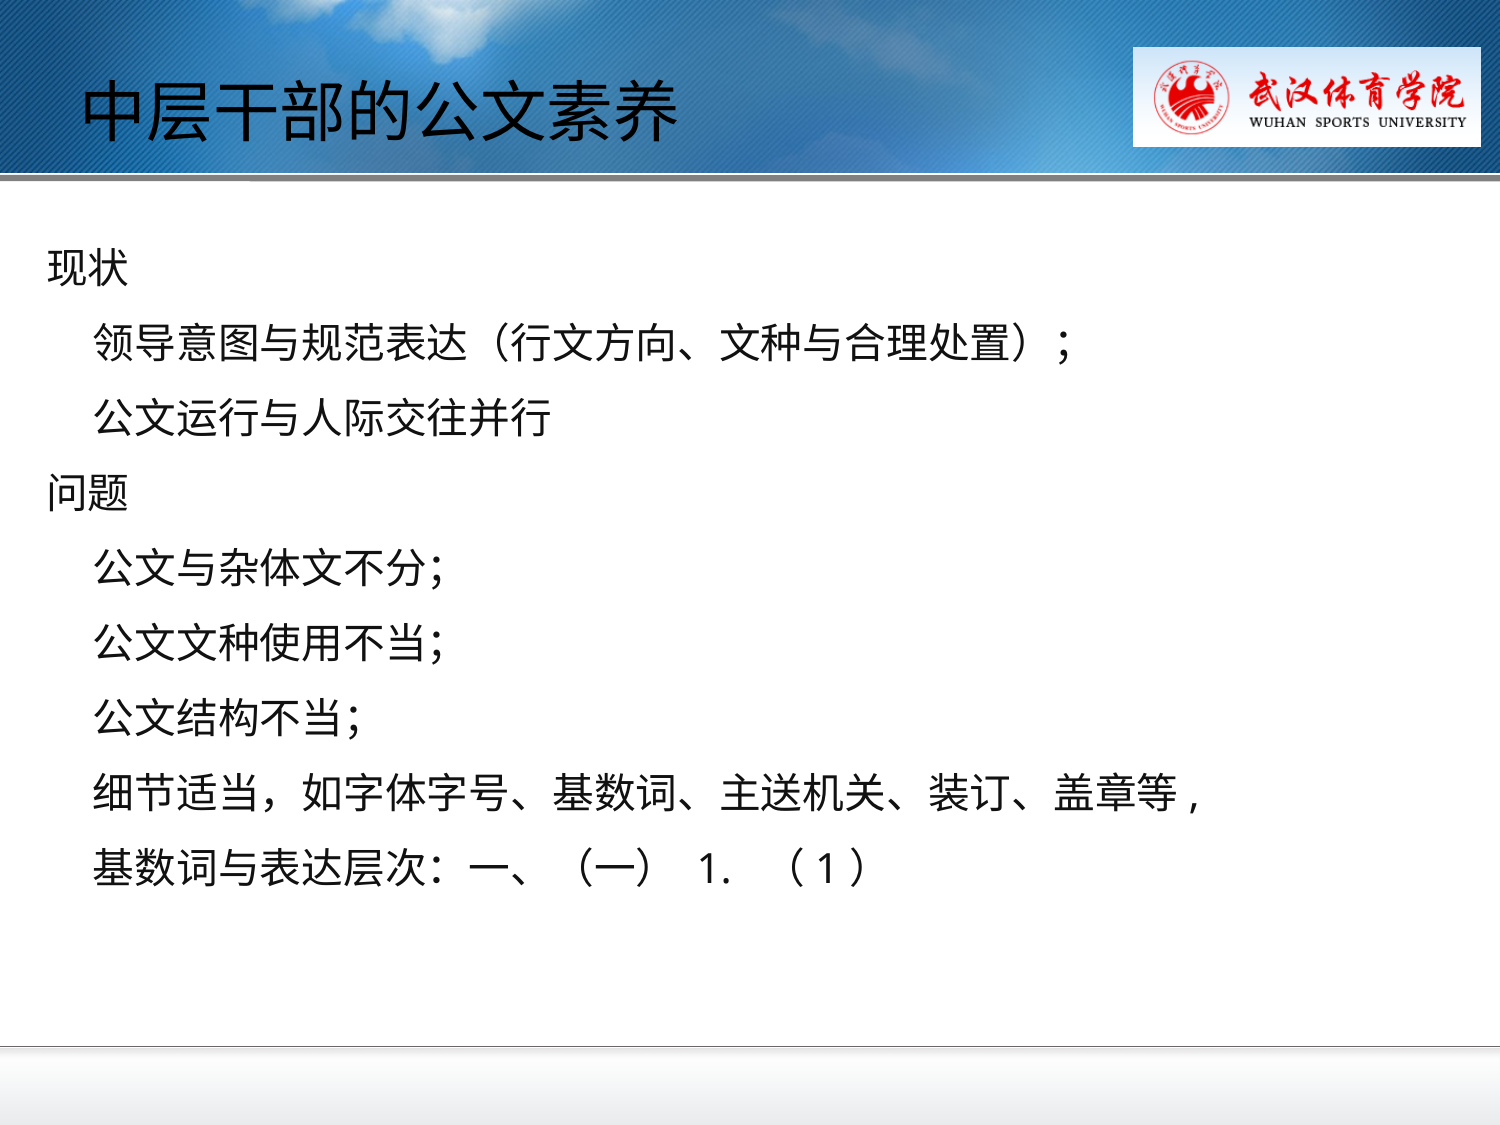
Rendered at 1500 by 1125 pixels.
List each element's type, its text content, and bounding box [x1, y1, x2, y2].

picture [0, 1046, 1500, 1125]
picture [0, 0, 1500, 173]
title 中层干部的公文素养 [64, 50, 1436, 170]
text_box 现状 领导意图与规范表达（行文方向、文种与合理处置）； 公文运行与人际交往并行 问题 公文与杂体文不分； 公文文种使用不当； 公文结构不当； 细节适当，如字体字号、基数词、主送机关、装订、盖章等, 基数词与表达层次：一、（一） 1. （1） [31, 209, 1475, 974]
